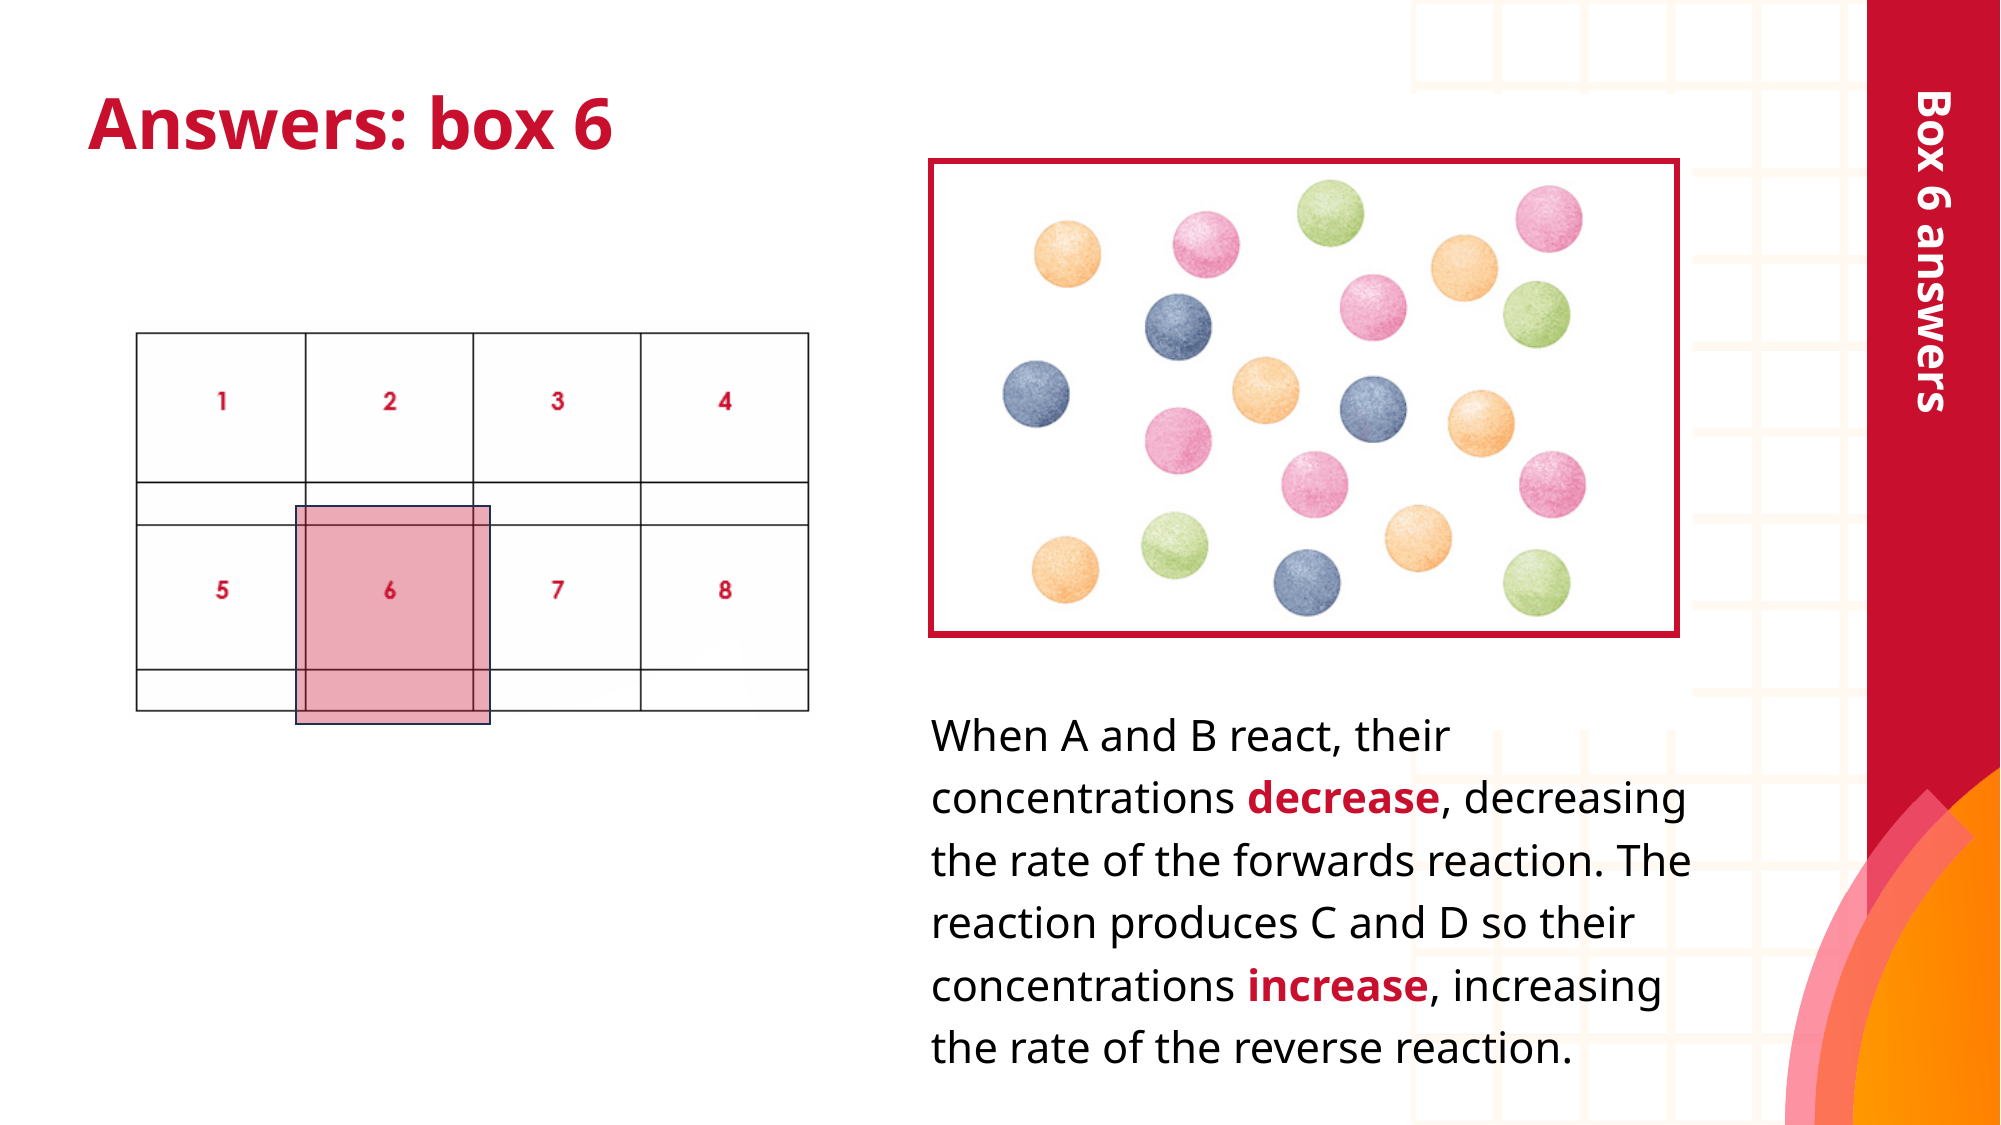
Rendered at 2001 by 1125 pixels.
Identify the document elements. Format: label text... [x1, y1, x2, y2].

list When A and B react, their concentrations decrease, decreasing the rate of the forwards reaction. The reaction produces C and D so their concentrations increase, increasing the rate of the reverse reaction. [930, 697, 1714, 1082]
title Answers: box 6 [88, 88, 1743, 161]
picture [872, 0, 2000, 1125]
picture [127, 322, 817, 721]
text_box [295, 721, 491, 725]
text_box Box 6 answers [1867, 88, 2000, 765]
